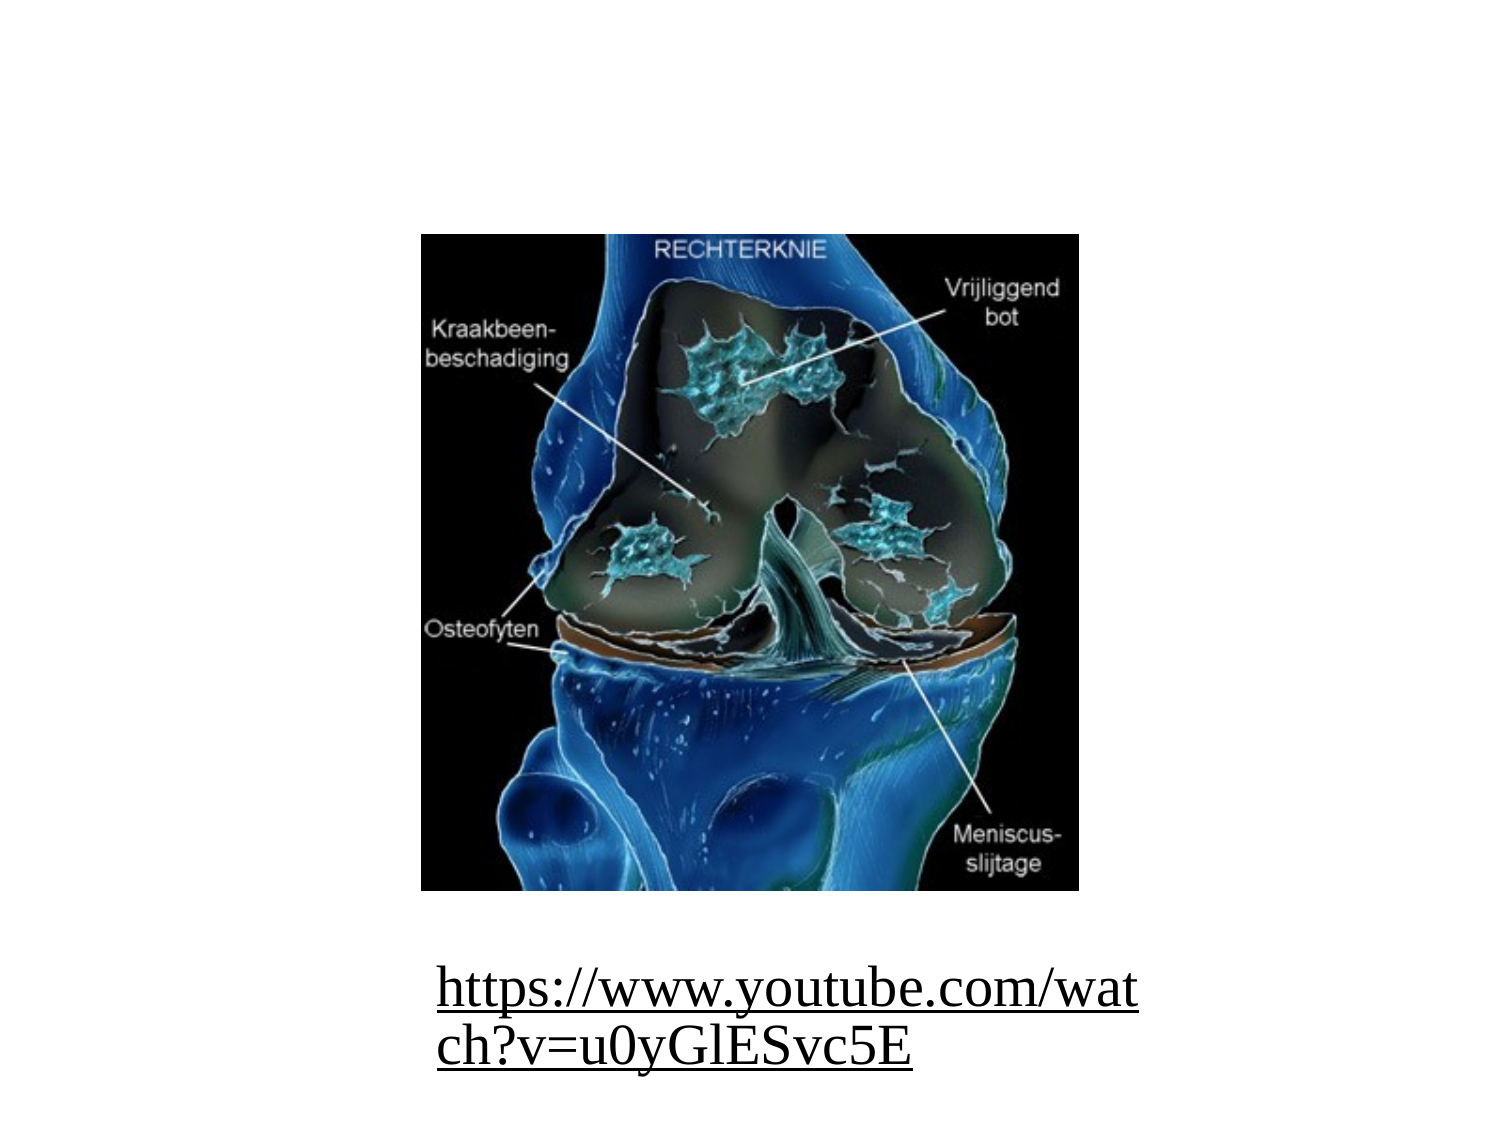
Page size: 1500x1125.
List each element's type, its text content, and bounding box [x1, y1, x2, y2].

picture [421, 234, 1079, 891]
text_box https://www.youtube.com/watch?v=u0yGlESvc5E [421, 940, 1172, 1096]
